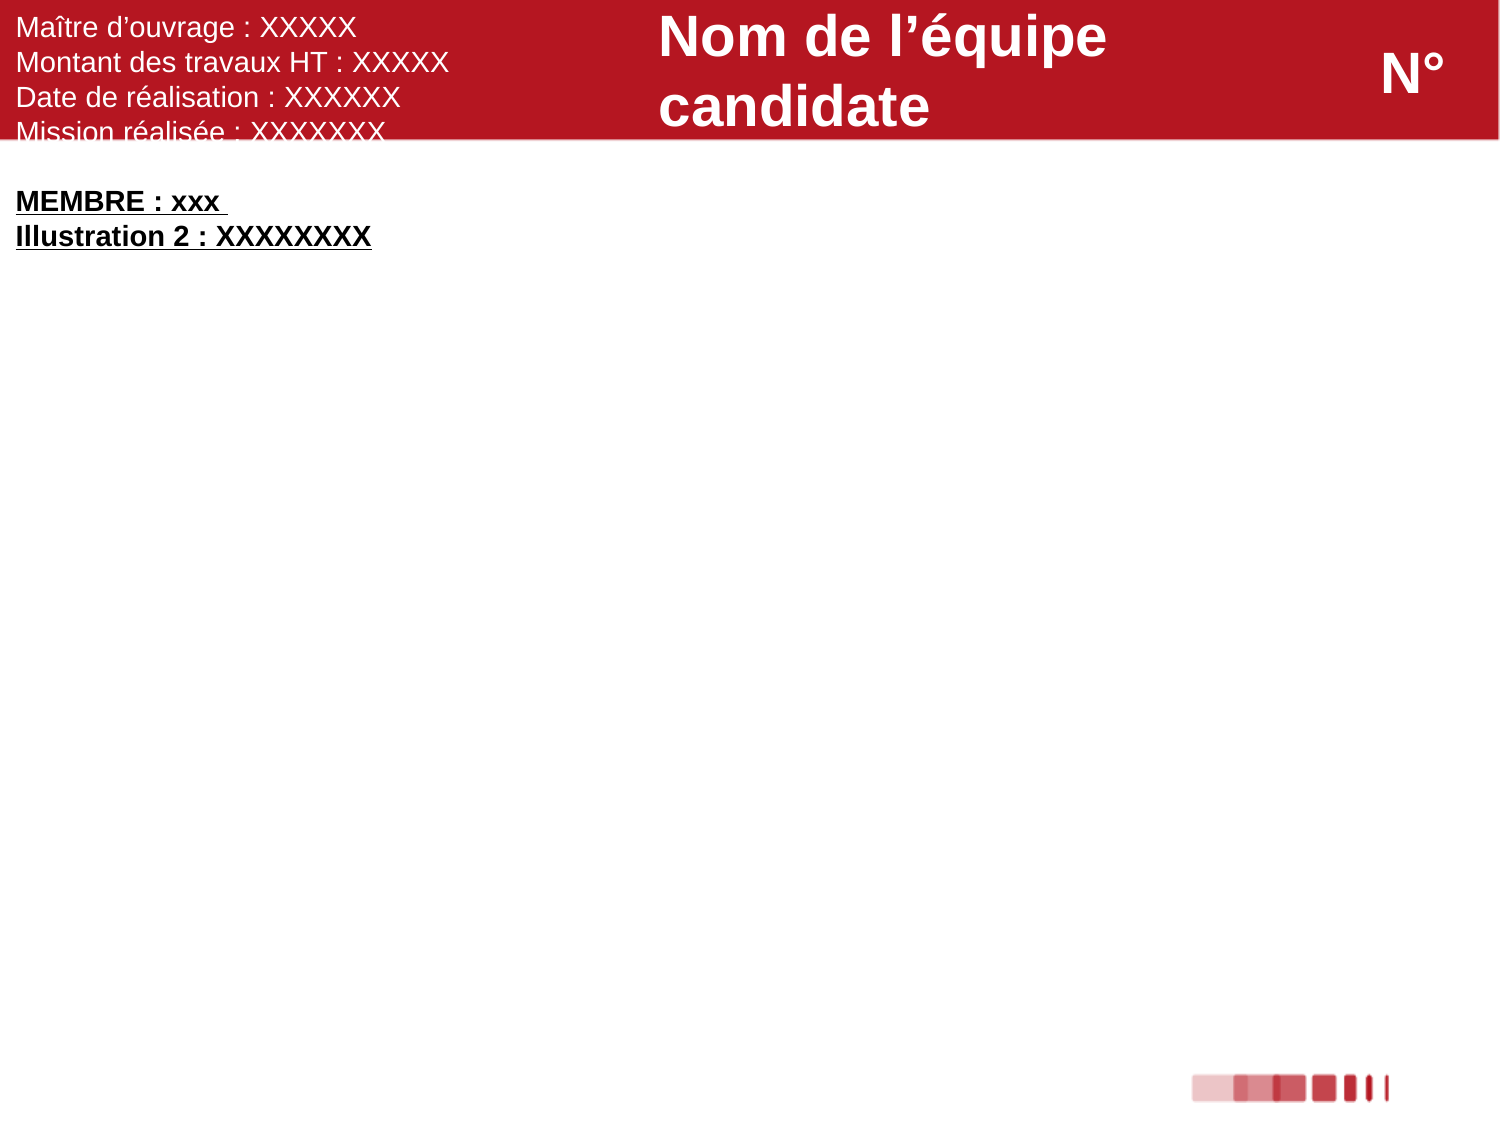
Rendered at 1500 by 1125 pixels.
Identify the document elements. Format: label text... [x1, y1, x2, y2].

text_box Maître d’ouvrage : XXXXX Montant des travaux HT : XXXXX Date de réalisation : XXXXXX Mission réalisée : XXXXXXX MEMBRE : xxx Illustration 2 : XXXXXXXX [0, 0, 466, 261]
text_box N° [1326, 1, 1500, 139]
picture [0, 0, 1500, 1103]
text_box Nom de l’équipe candidate [643, 0, 1282, 137]
